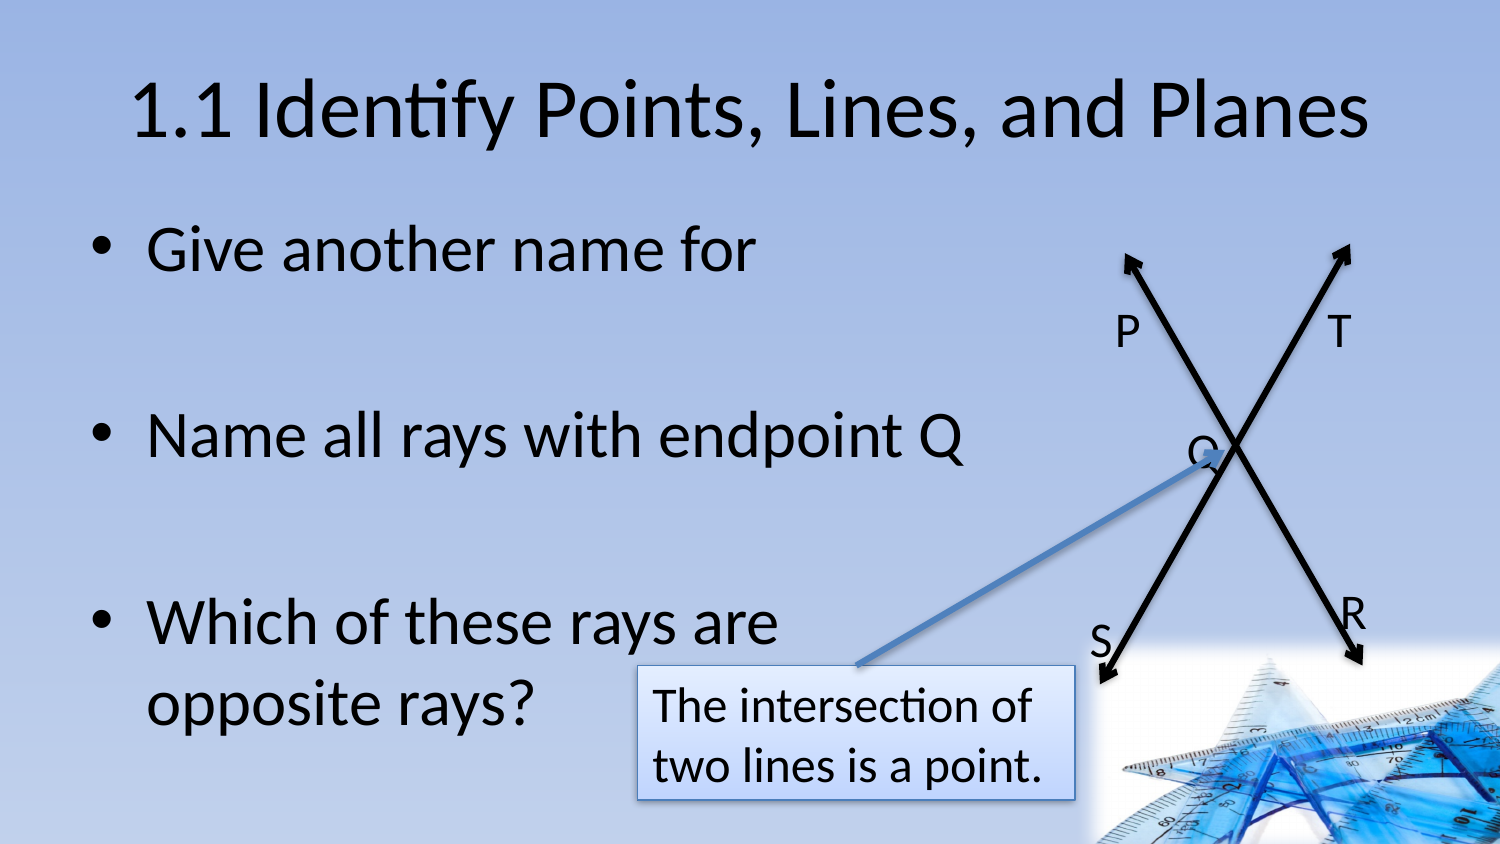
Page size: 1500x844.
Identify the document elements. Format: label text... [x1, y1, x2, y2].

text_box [637, 449, 1226, 803]
title 1.1 Identify Points, Lines, and Planes [75, 33, 1425, 175]
picture [1102, 656, 1500, 838]
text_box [1074, 243, 1388, 685]
